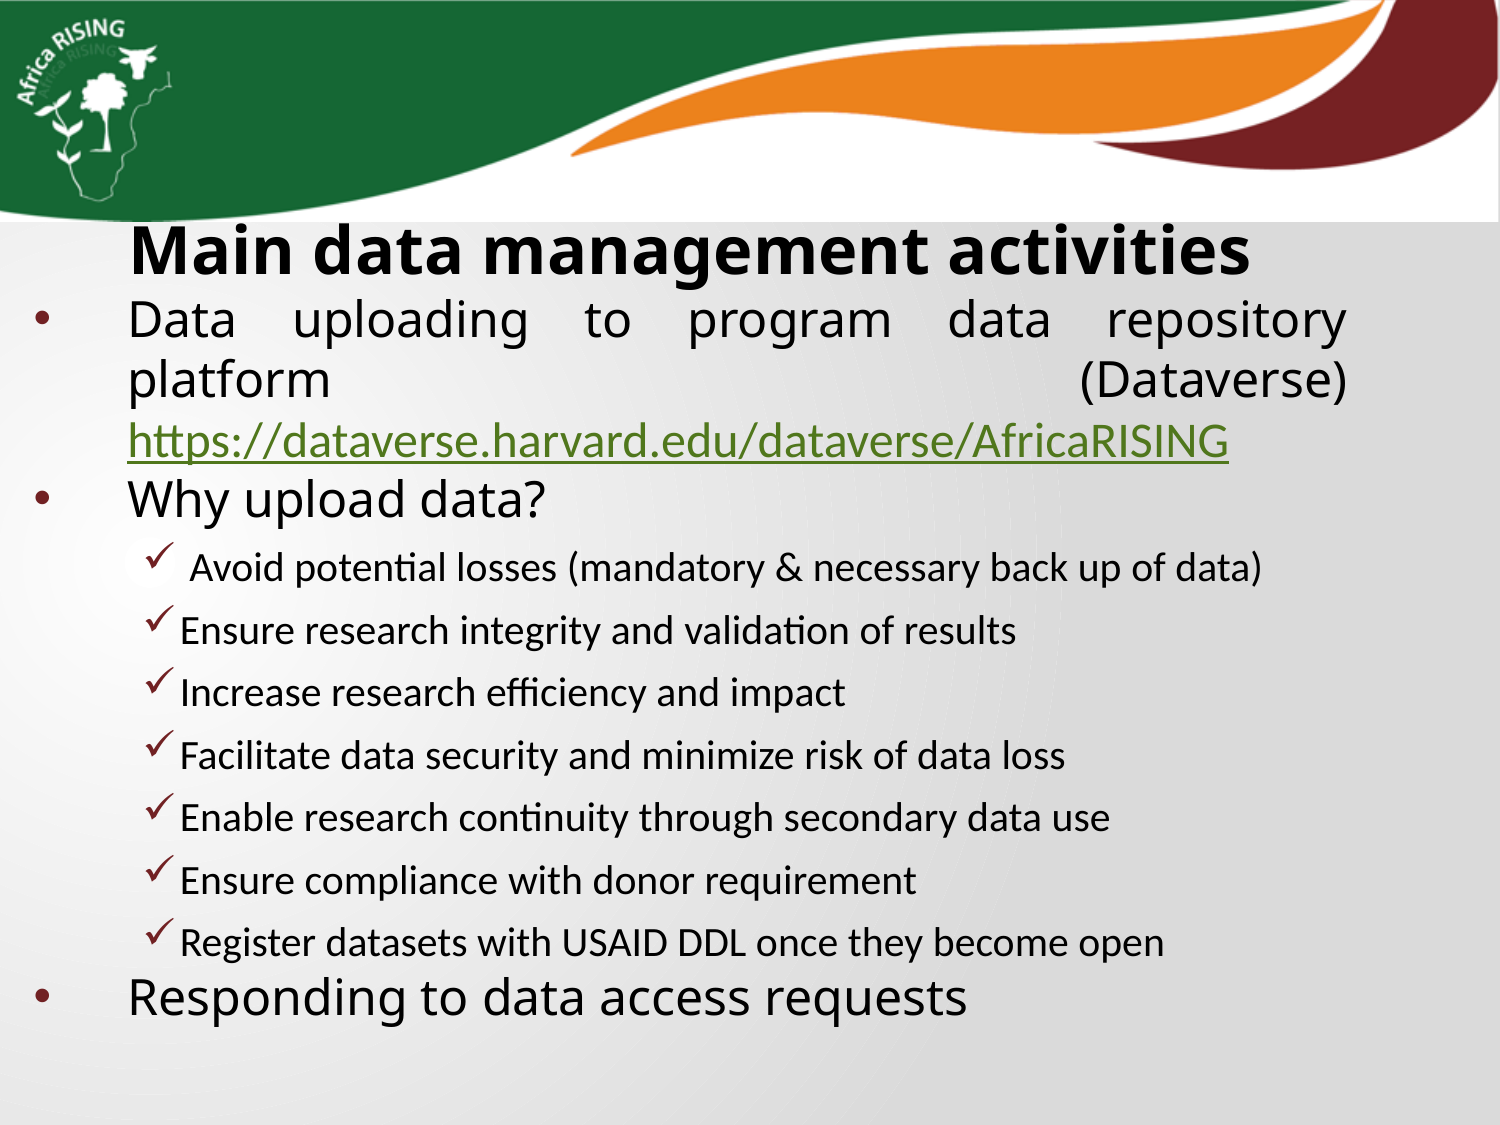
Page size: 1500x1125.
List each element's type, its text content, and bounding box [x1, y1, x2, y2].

list Main data management activities Data uploading to program data repository platform (Dataverse) https://dataverse.harvard.edu/dataverse/AfricaRISING Why upload data? Avoid potential losses (mandatory & necessary back up of data) Ensure research integrity and validation of results Increase research efficiency and impact Facilitate data security and minimize risk of data loss Enable research continuity through secondary data use Ensure compliance with donor requirement Register datasets with USAID DDL once they become open Responding to data access requests [0, 200, 1363, 300]
picture [0, 0, 1499, 222]
